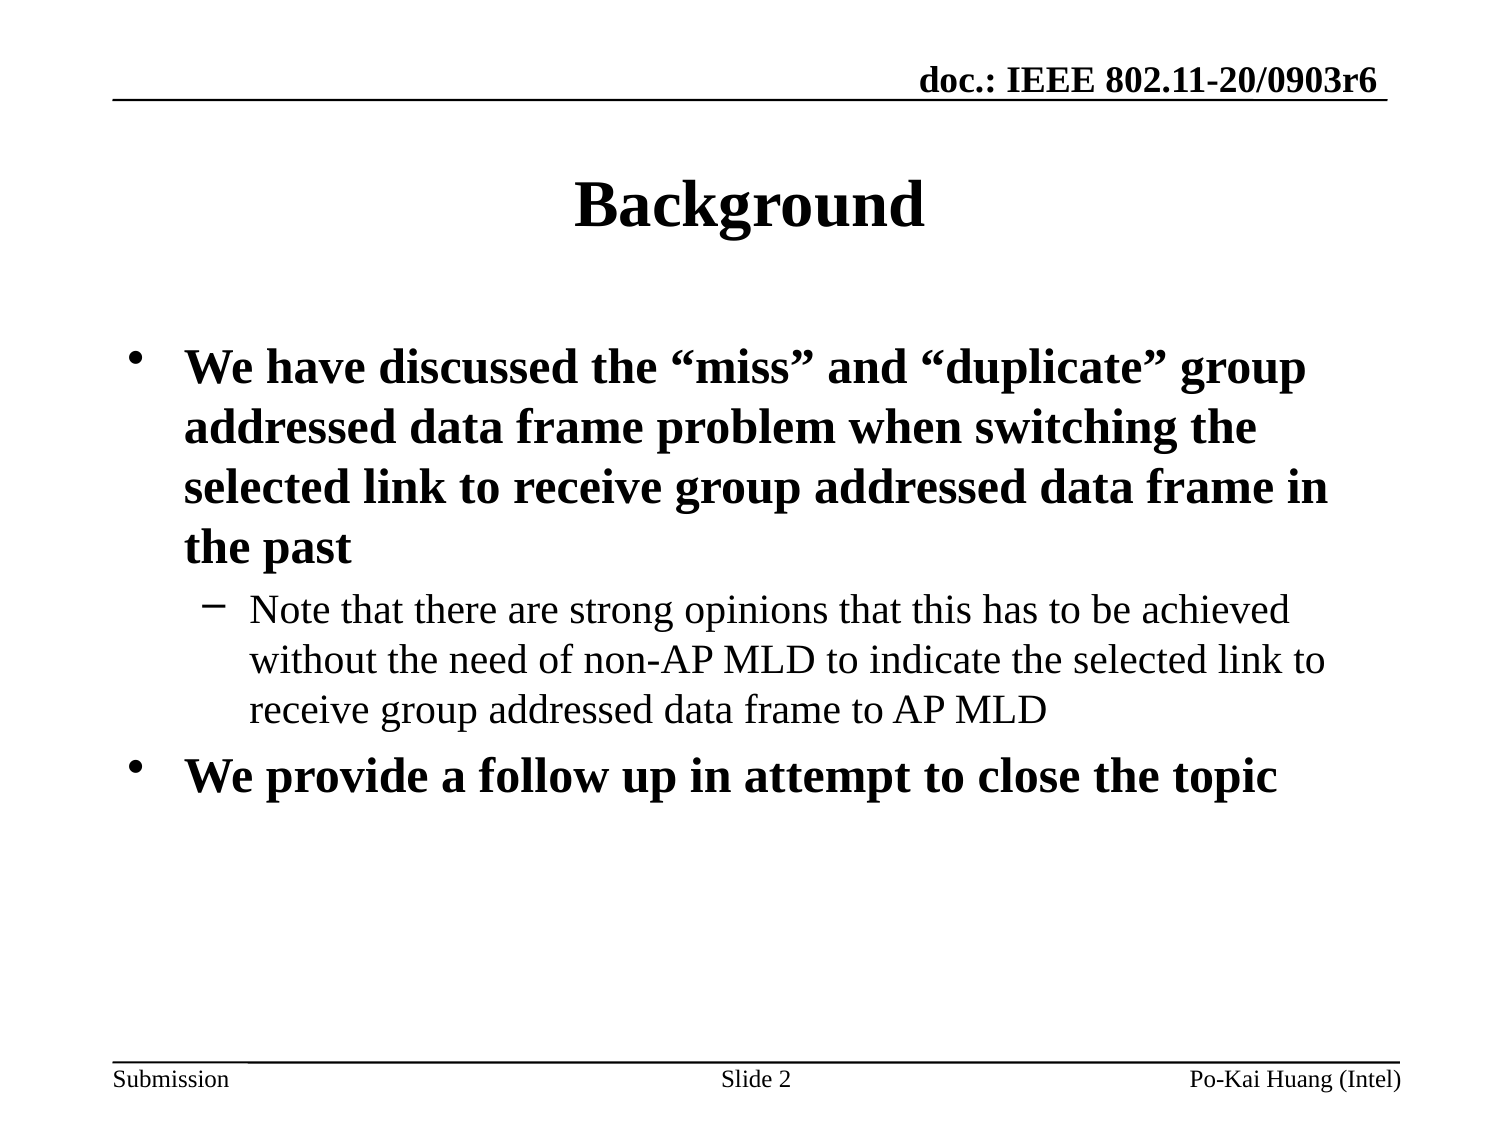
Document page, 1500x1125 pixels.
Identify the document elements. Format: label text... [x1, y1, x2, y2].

slide_number Slide 2 [712, 1061, 800, 1093]
footer Po-Kai Huang (Intel) [1186, 1061, 1402, 1093]
list We have discussed the “miss” and “duplicate” group addressed data frame problem when switching the selected link to receive group addressed data frame in the past Note that there are strong opinions that this has to be achieved without the need of non-AP MLD to indicate the selected link to receive group addressed data frame to AP MLD We provide a follow up in attempt to close the topic [112, 326, 1388, 1002]
title Background [112, 112, 1388, 288]
